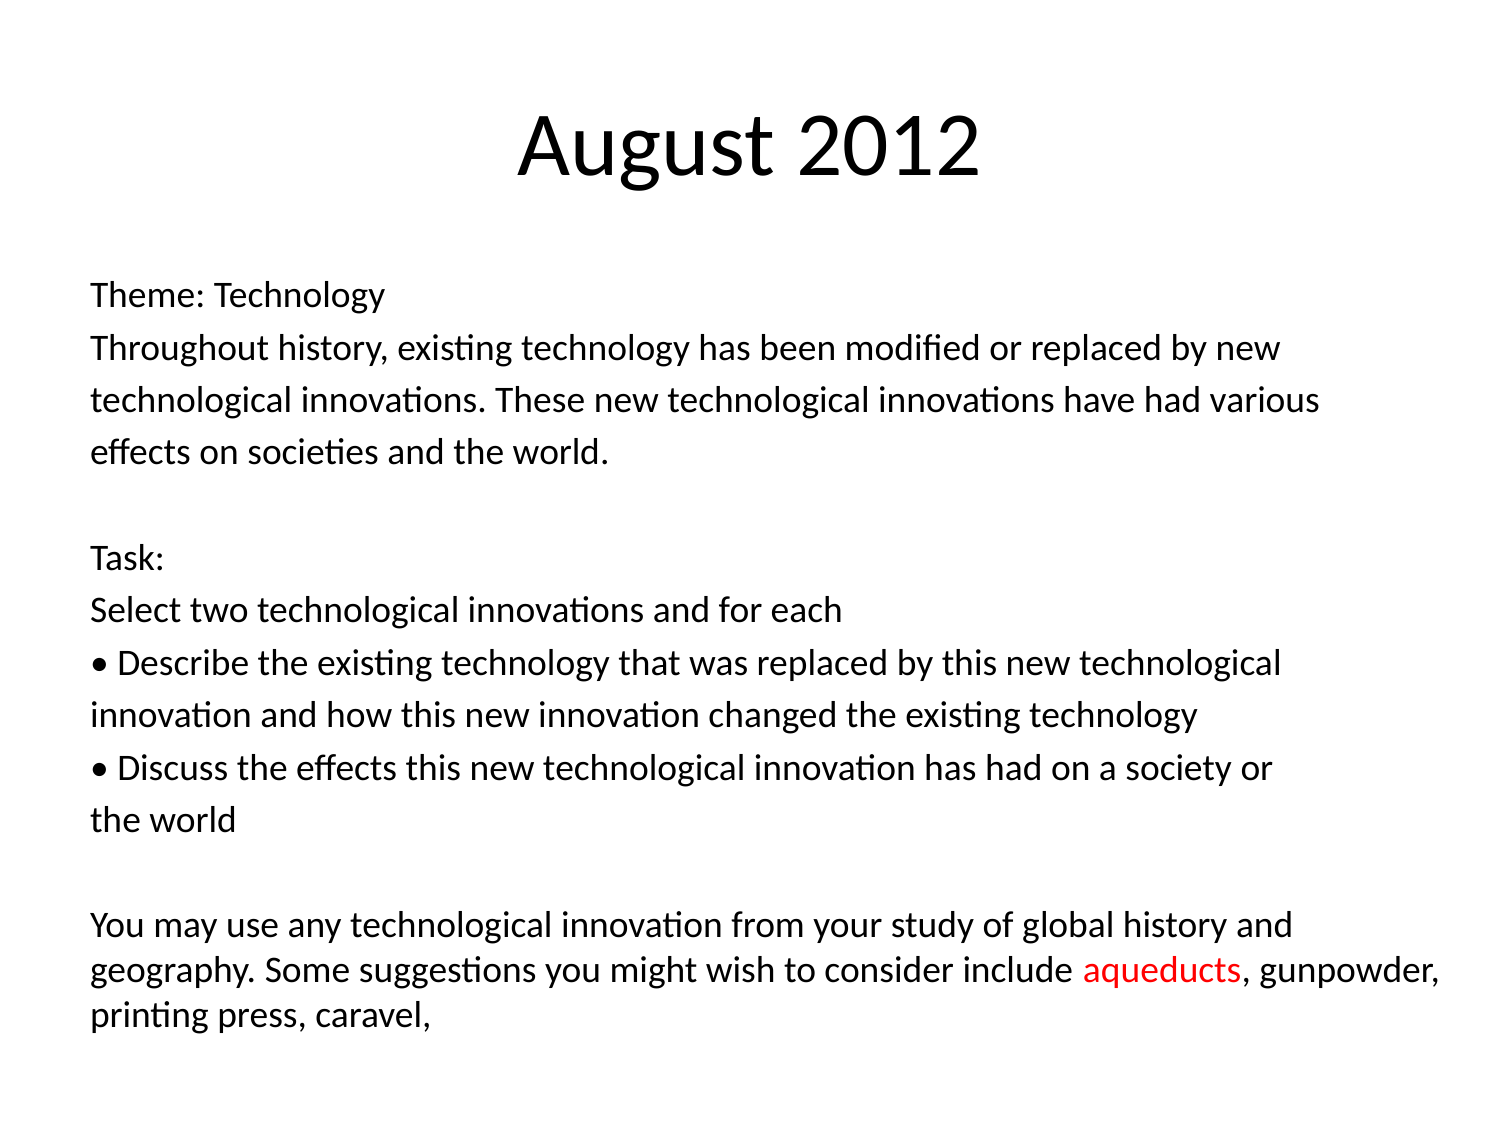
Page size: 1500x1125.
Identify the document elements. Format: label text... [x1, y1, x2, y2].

list Theme: Technology Throughout history, existing technology has been modified or replaced by new technological innovations. These new technological innovations have had various effects on societies and the world. Task: Select two technological innovations and for each • Describe the existing technology that was replaced by this new technological innovation and how this new innovation changed the existing technology • Discuss the effects this new technological innovation has had on a society or the world You may use any technological innovation from your study of global history and geography. Some suggestions you might wish to consider include aqueducts, gunpowder, printing press, caravel, [75, 262, 1475, 1005]
title August 2012 [75, 45, 1425, 233]
